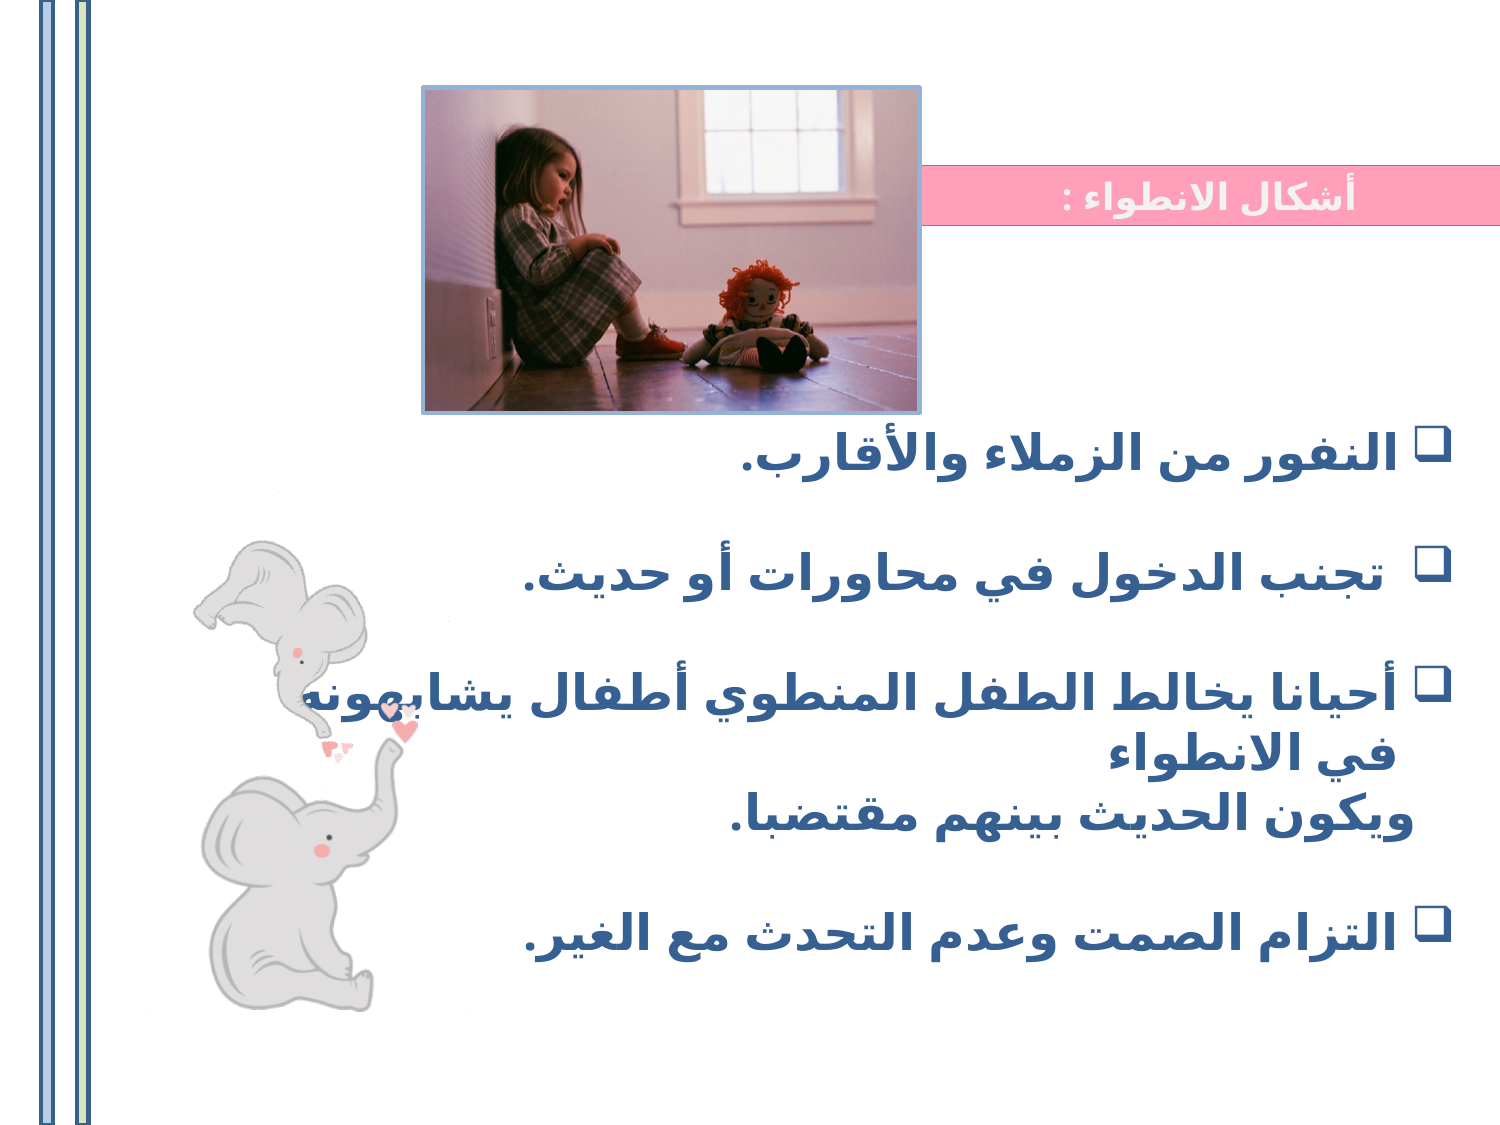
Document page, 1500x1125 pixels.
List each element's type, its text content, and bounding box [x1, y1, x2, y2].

picture [424, 89, 918, 411]
text_box [39, 0, 55, 1125]
text_box النفور من الزملاء والأقارب. تجنب الدخول في محاورات أو حديث. أحيانا يخالط الطفل المنطوي أطفال يشابهونه في الانطواء ويكون الحديث بينهم مقتضبا. التزام الصمت وعدم التحدث مع الغير. [242, 413, 1471, 1018]
picture [150, 492, 465, 1017]
text_box [75, 0, 91, 1125]
text_box أشكال الانطواء : [922, 165, 1500, 226]
